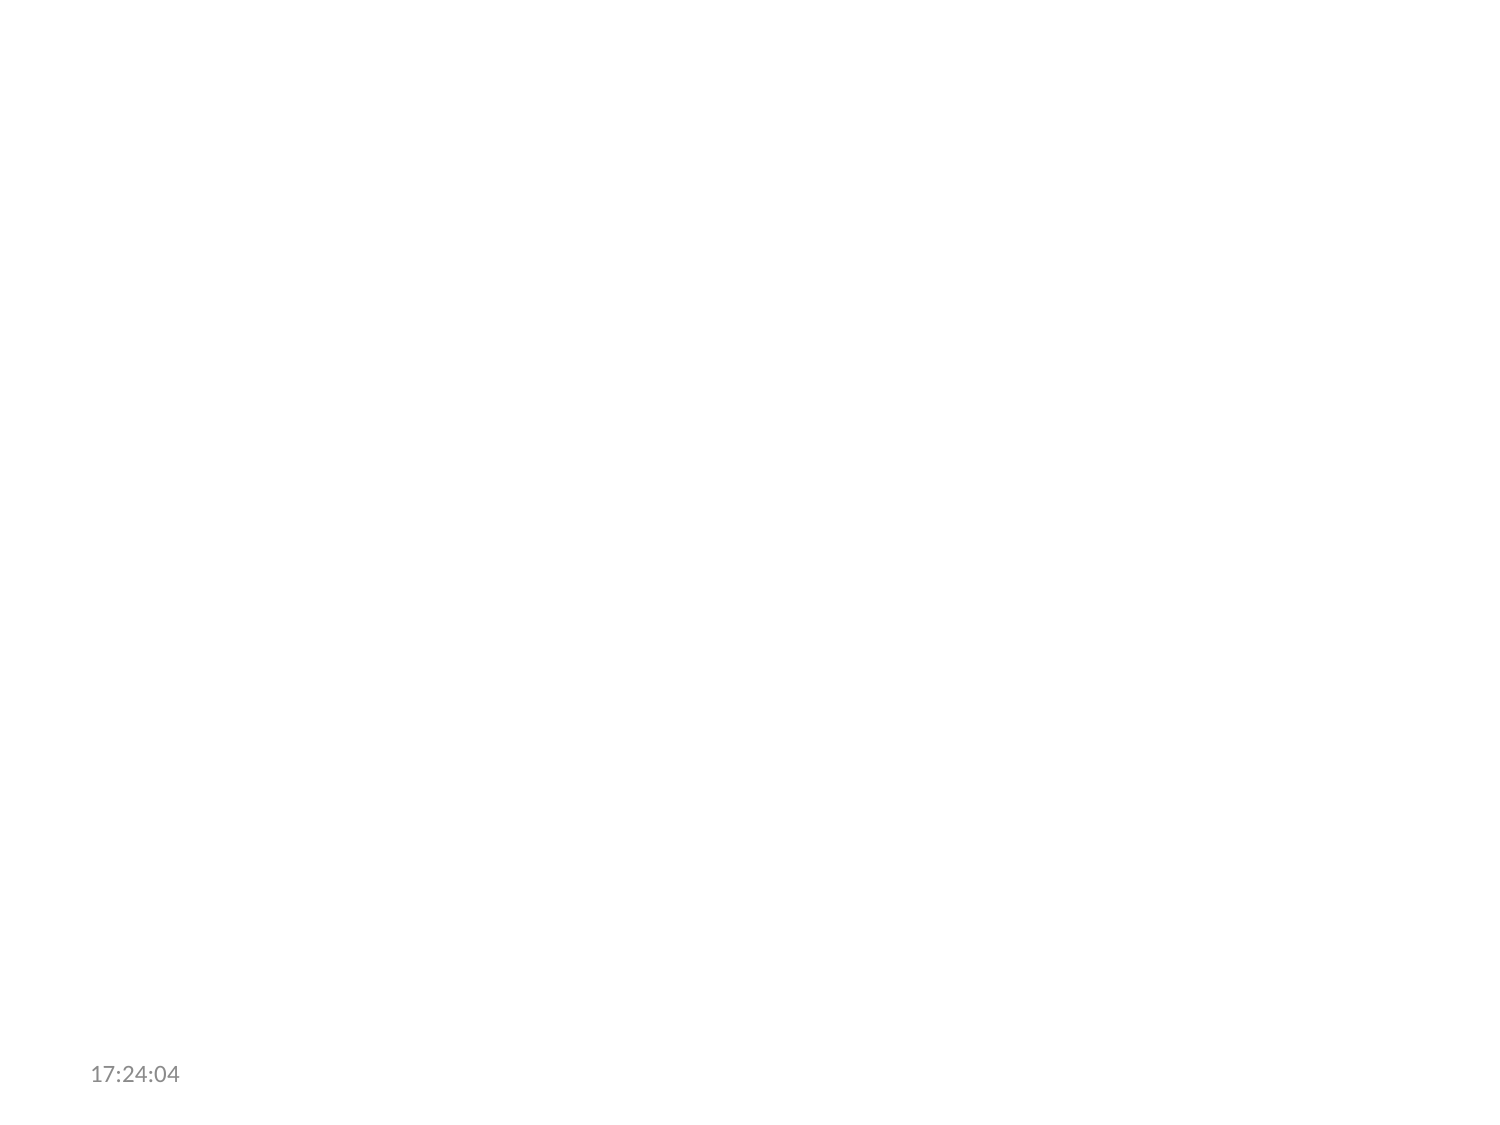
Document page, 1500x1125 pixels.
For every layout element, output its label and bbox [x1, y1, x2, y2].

slide_number [75, 1042, 425, 1103]
